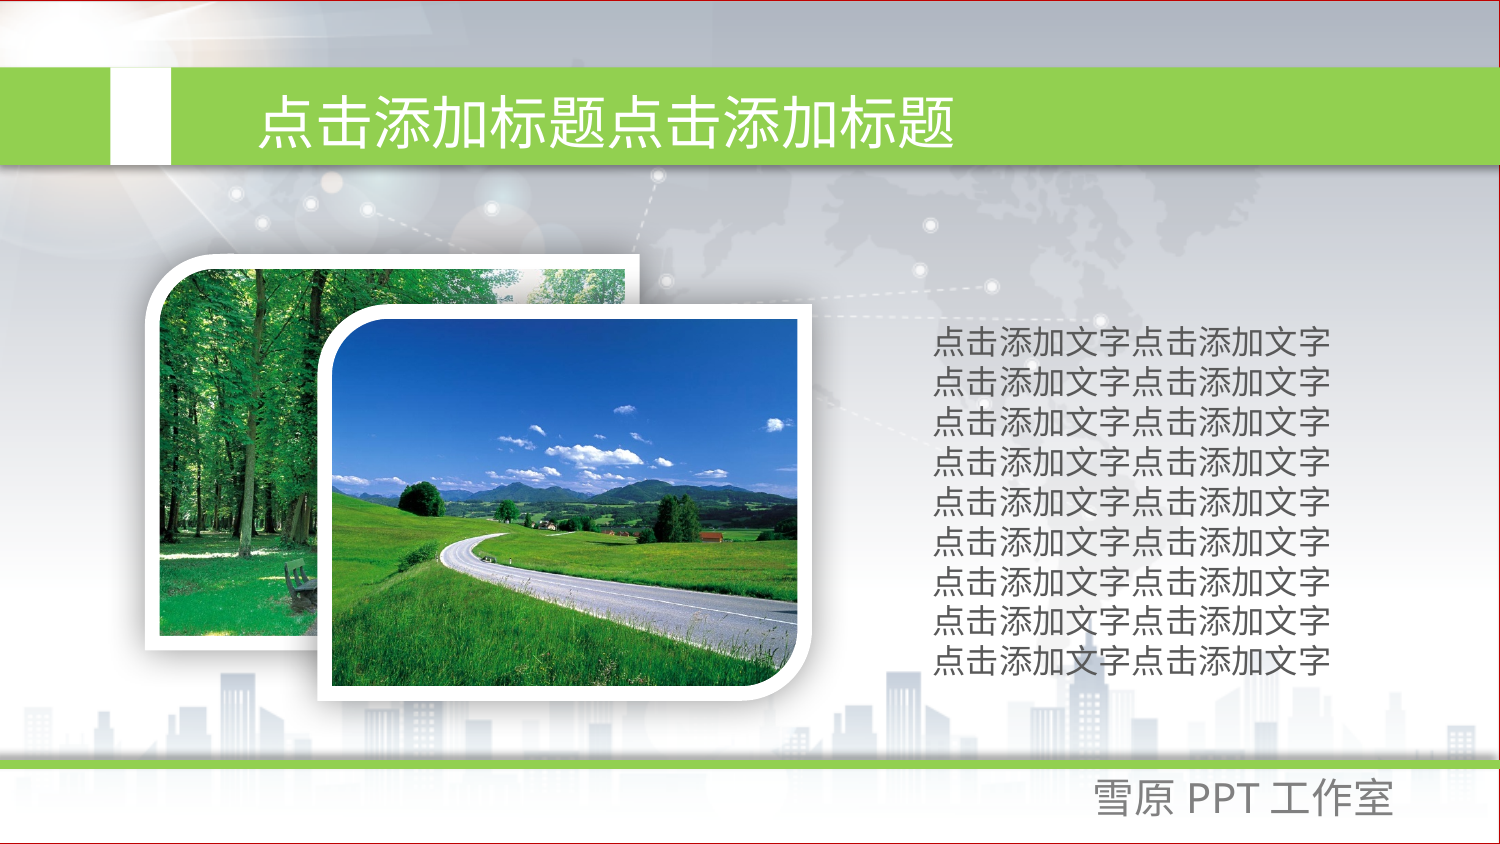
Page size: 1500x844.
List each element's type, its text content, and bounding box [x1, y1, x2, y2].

text_box 点击添加文字点击添加文字 点击添加文字点击添加文字 点击添加文字点击添加文字 点击添加文字点击添加文字 点击添加文字点击添加文字 点击添加文字点击添加文字 点击添加文字点击添加文字 点击添加文字点击添加文字 点击添加文字点击添加文字 [918, 313, 1347, 688]
picture [0, 165, 1499, 760]
picture [0, 1, 1499, 67]
text_box 点击添加标题点击添加标题 [242, 79, 971, 164]
picture [0, 769, 1499, 843]
